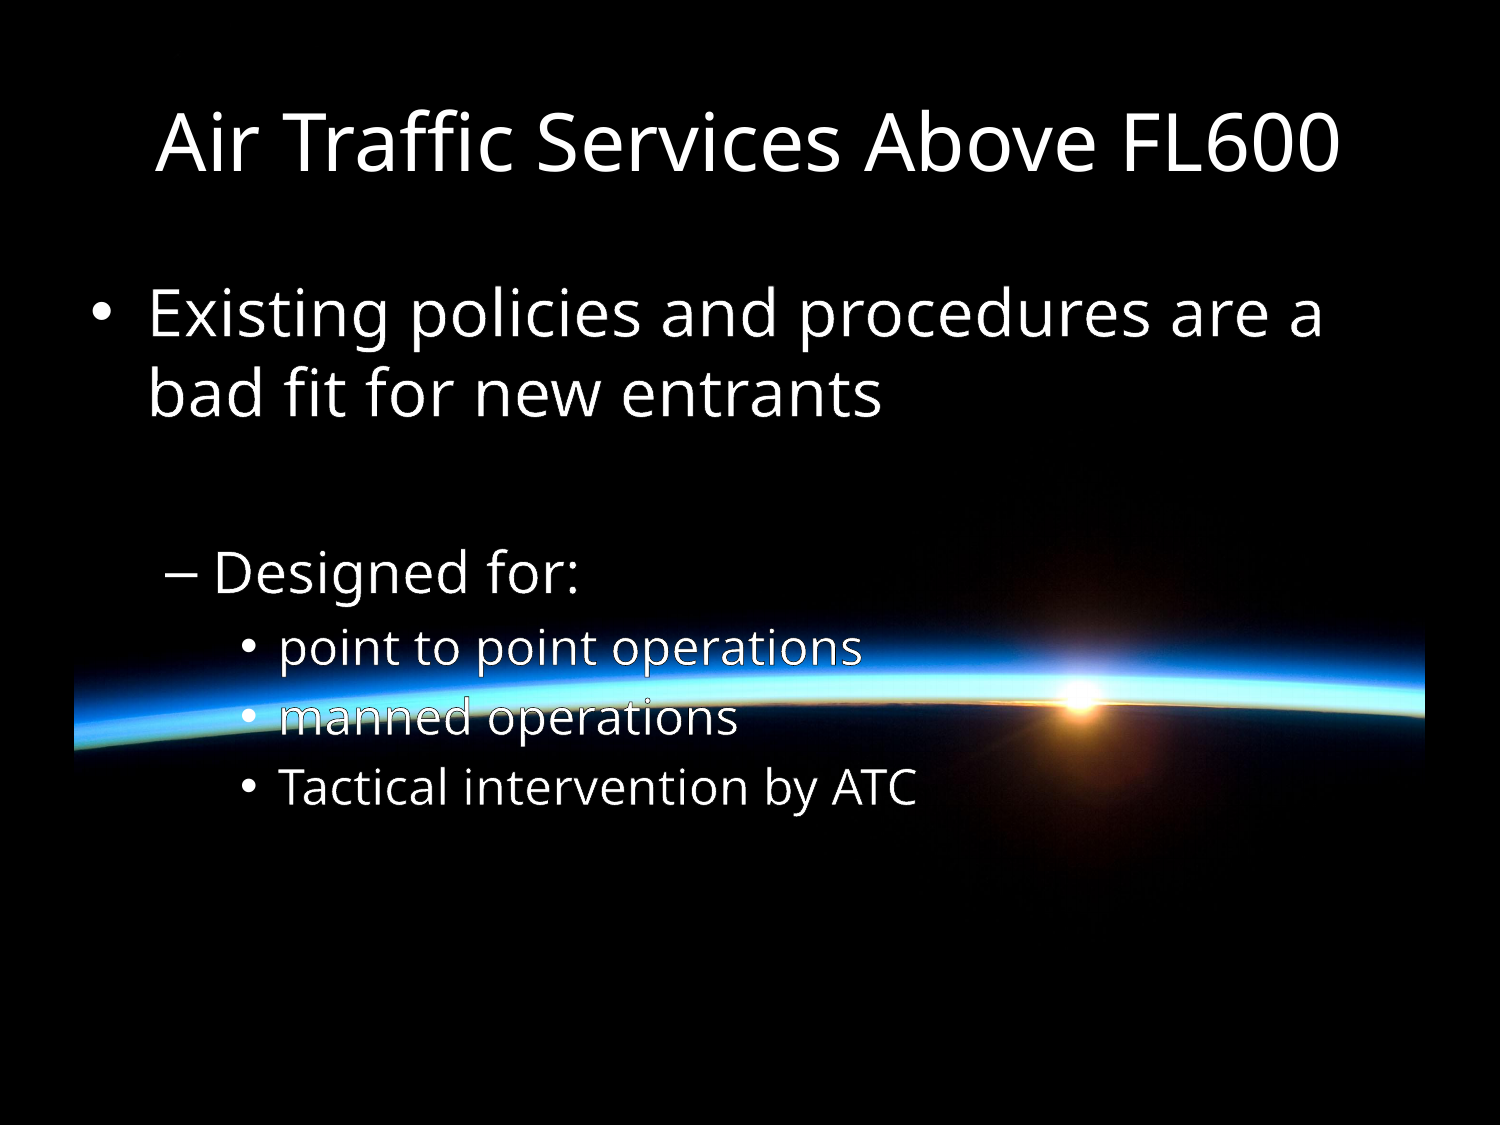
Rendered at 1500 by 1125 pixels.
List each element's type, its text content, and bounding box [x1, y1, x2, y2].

picture [74, 0, 1425, 1125]
list Existing policies and procedures are a bad fit for new entrants Designed for: point to point operations manned operations Tactical intervention by ATC [75, 262, 1425, 1005]
title Air Traffic Services Above FL600 [75, 45, 1425, 233]
